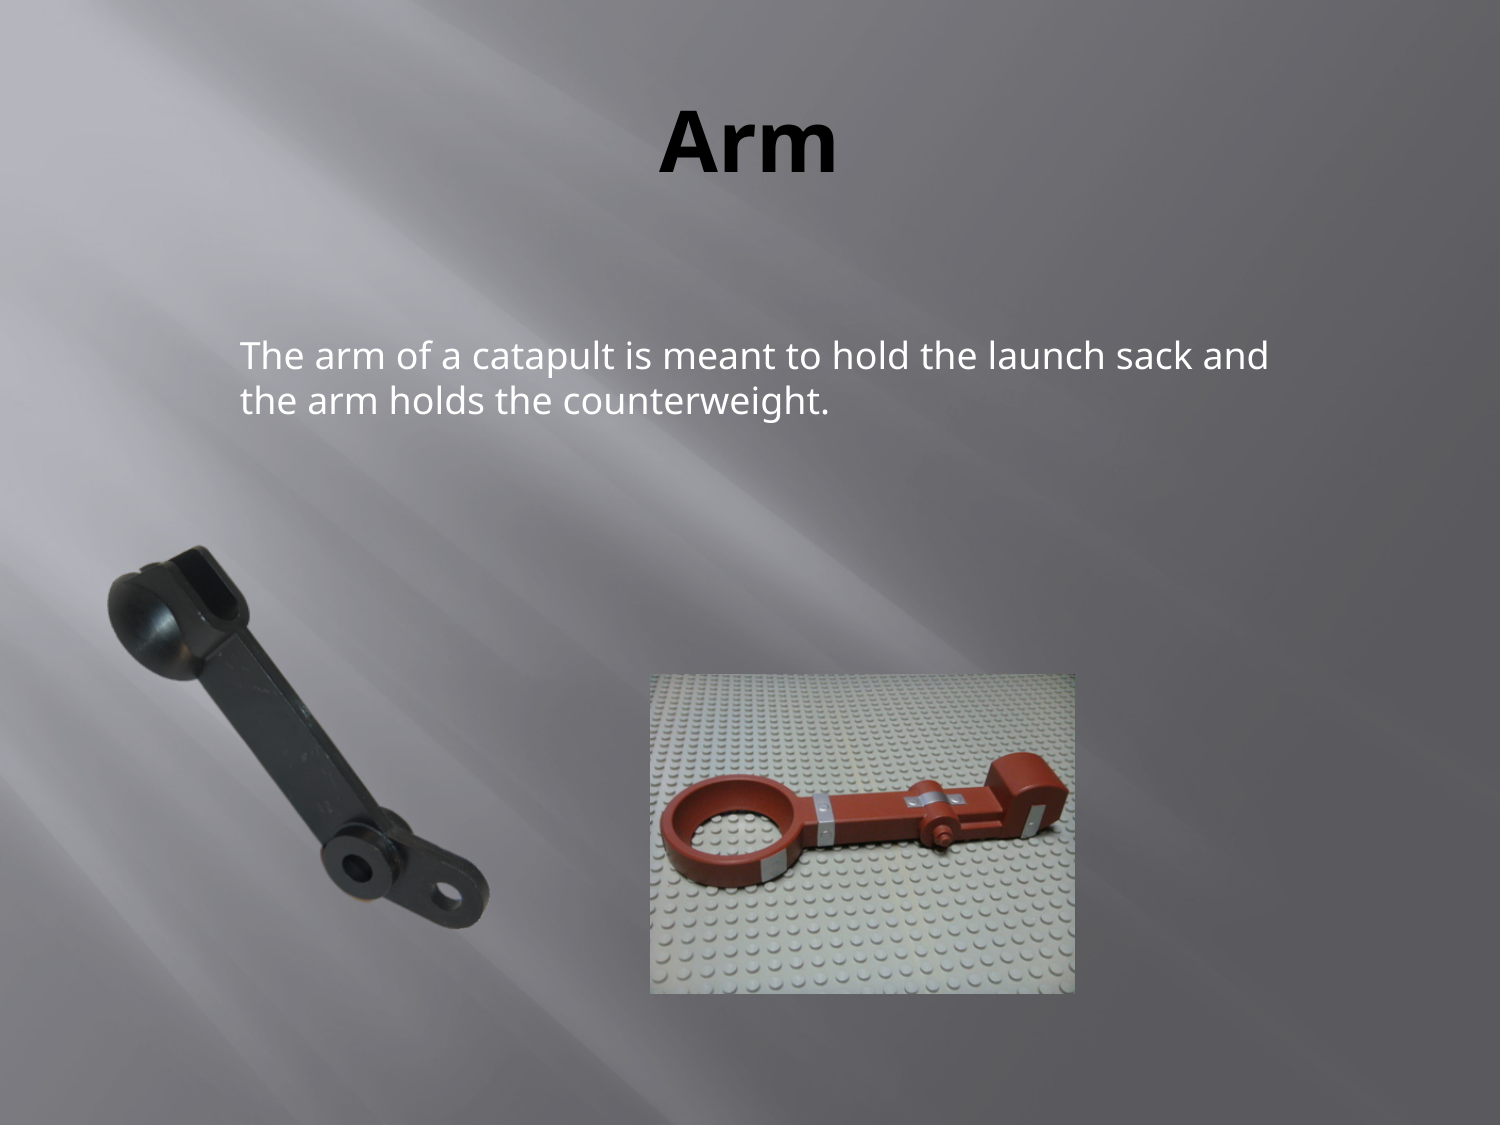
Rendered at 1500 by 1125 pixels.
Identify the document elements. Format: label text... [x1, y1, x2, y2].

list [649, 674, 1076, 994]
title Arm [75, 45, 1425, 233]
picture [87, 537, 494, 944]
text_box The arm of a catapult is meant to hold the launch sack and the arm holds the counterweight. [224, 324, 1288, 430]
